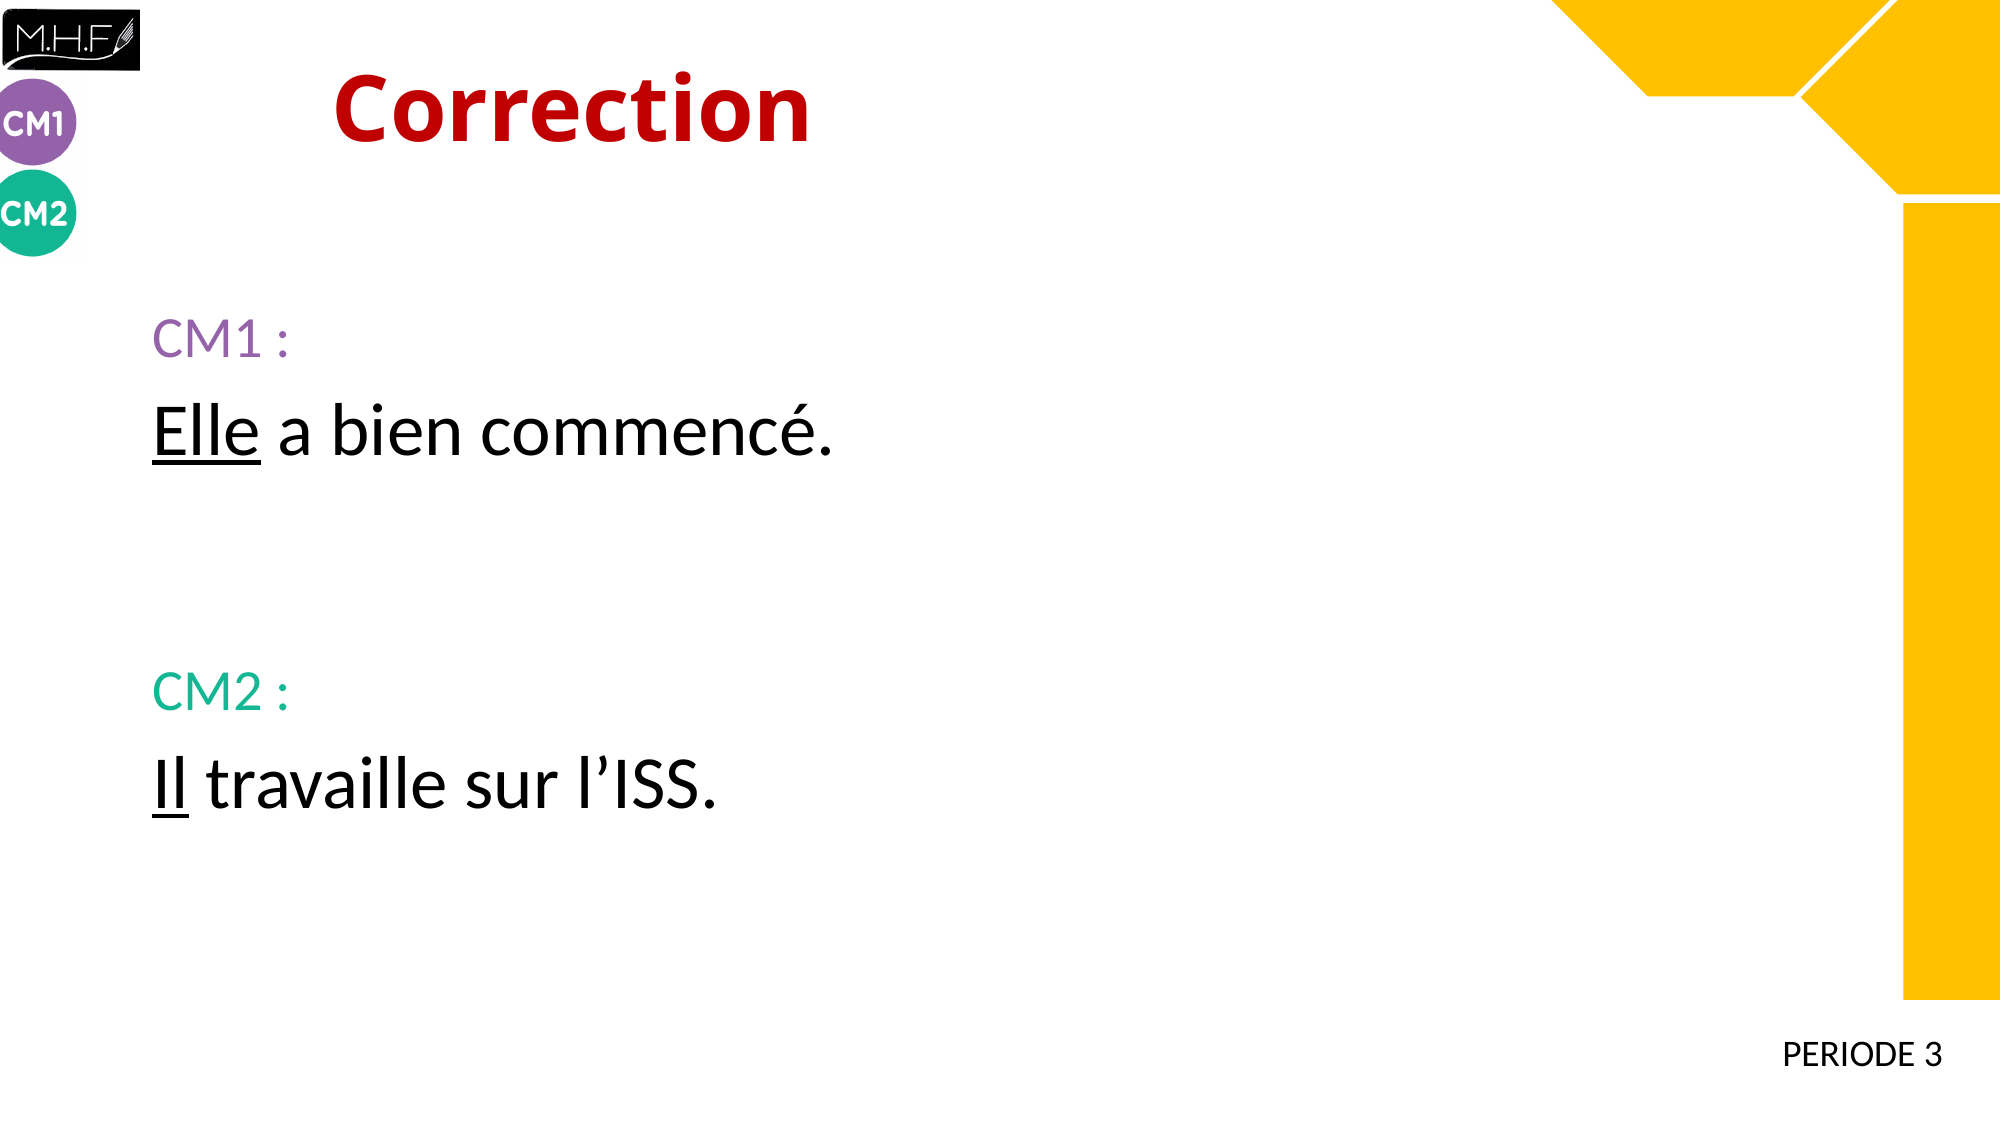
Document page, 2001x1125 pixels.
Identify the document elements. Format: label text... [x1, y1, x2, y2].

text_box [1549, 0, 1892, 98]
text_box PERIODE 3 [1362, 1021, 1967, 1125]
picture [0, 7, 140, 259]
text_box [1902, 202, 2000, 1001]
text_box [1799, 0, 2000, 196]
title Correction [316, 3, 1863, 221]
list CM1 : Elle a bien commencé. CM2 : Il travaille sur l’ISS. [137, 299, 1863, 1014]
